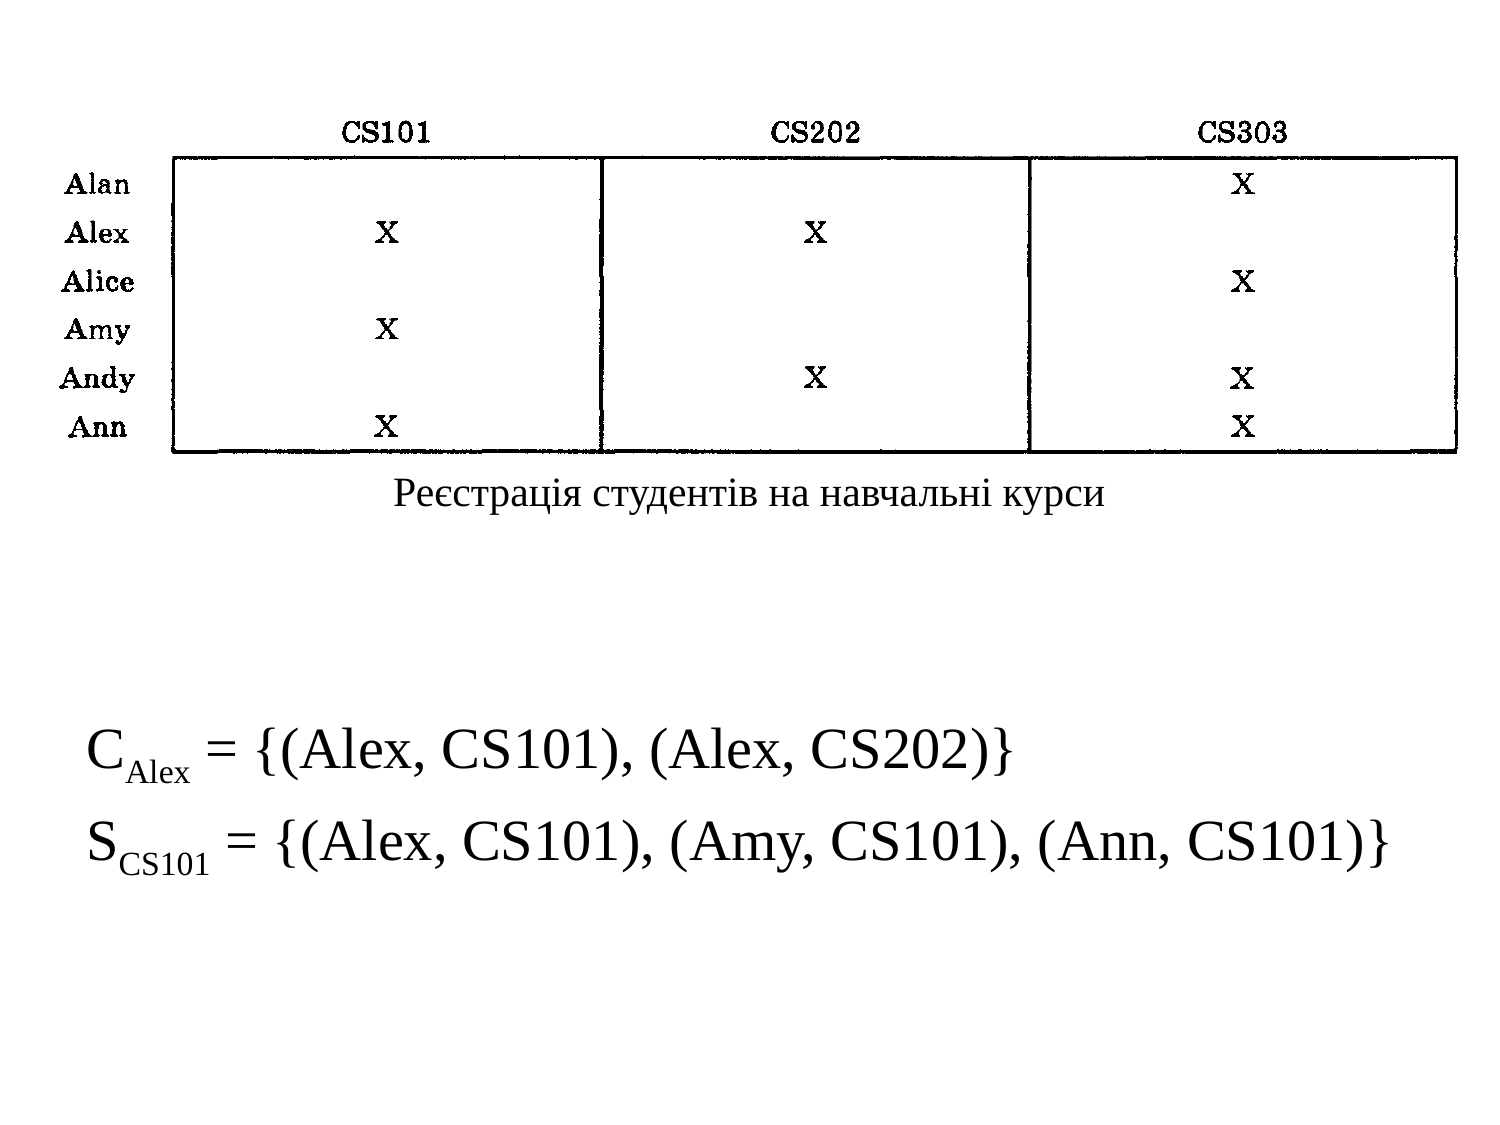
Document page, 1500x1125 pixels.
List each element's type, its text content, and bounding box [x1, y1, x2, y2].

text_box СAlex = {(Alex, CS101), (Alex, CS202)} SCS101 = {(Alex, CS101), (Amy, CS101), (Ann, CS101)} [0, 703, 1500, 868]
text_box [46, 93, 1474, 523]
